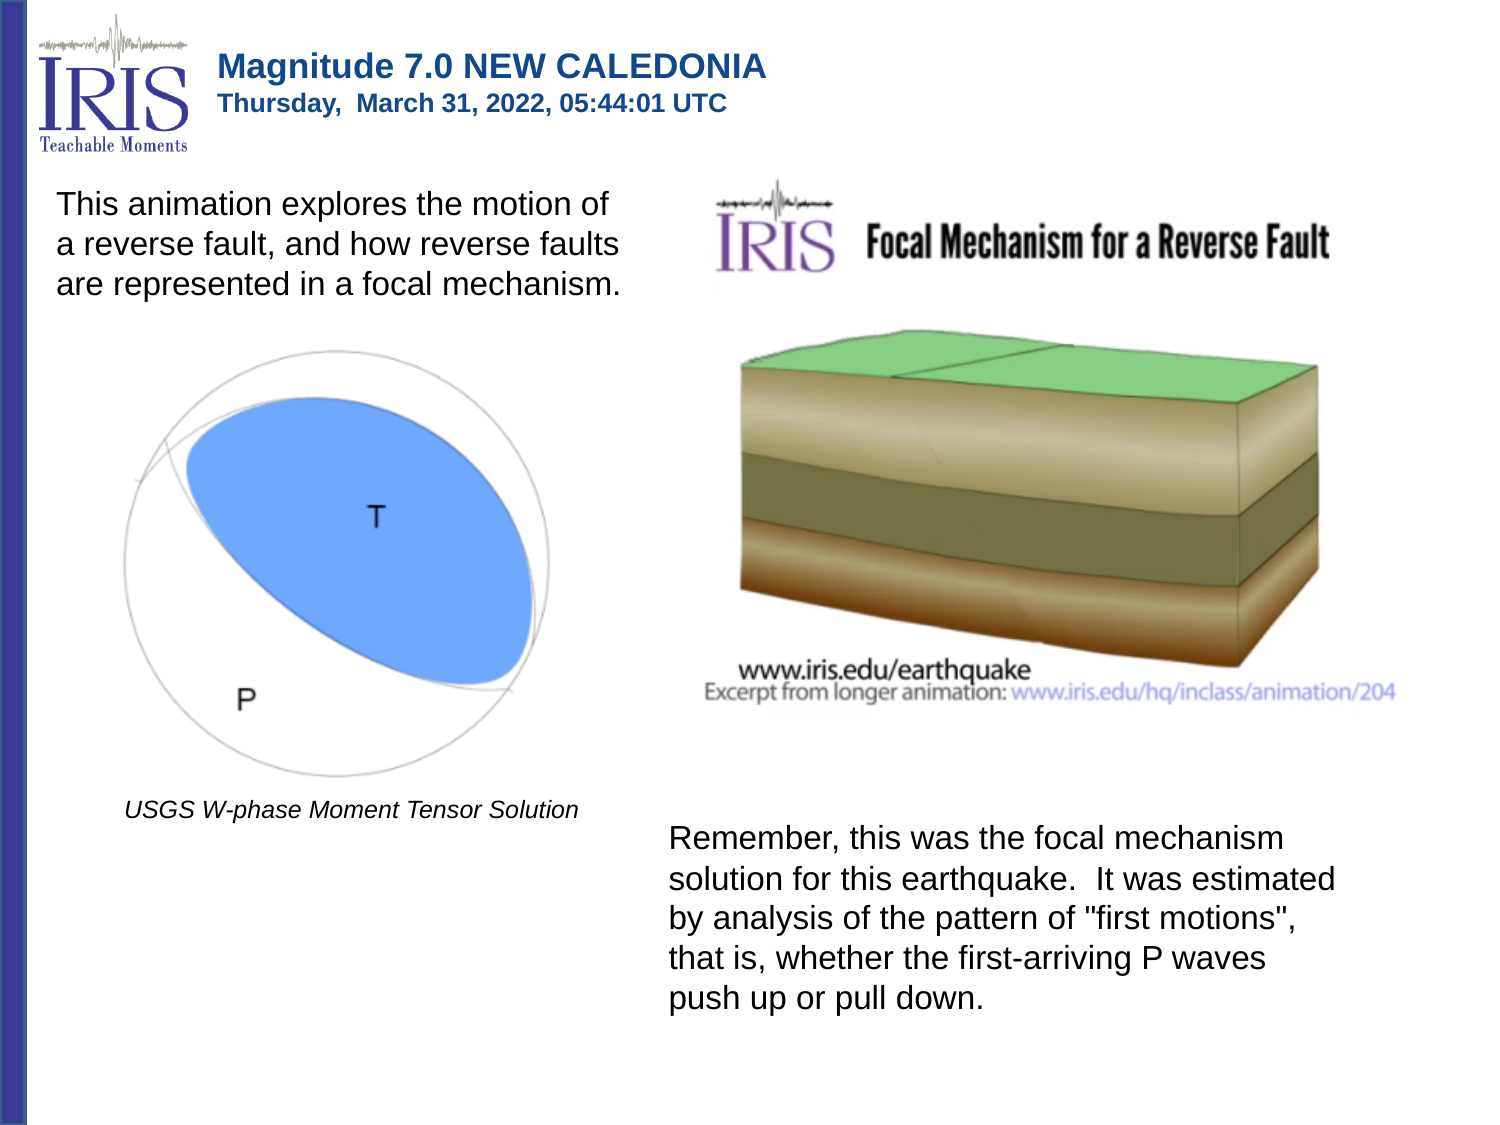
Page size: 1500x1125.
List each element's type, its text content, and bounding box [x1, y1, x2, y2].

picture [39, 12, 188, 165]
text_box This animation explores the motion of a reverse fault, and how reverse faults are represented in a focal mechanism. [41, 174, 650, 310]
picture [113, 341, 564, 784]
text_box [673, 167, 1424, 731]
text_box Remember, this was the focal mechanism solution for this earthquake. It was estimated by analysis of the pattern of "first motions", that is, whether the first-arriving P waves push up or pull down. [653, 809, 1363, 1024]
text_box [0, 0, 27, 1125]
text_box Magnitude 7.0 NEW CALEDONIA Thursday, March 31, 2022, 05:44:01 UTC [202, 0, 1499, 125]
text_box USGS W-phase Moment Tensor Solution [109, 786, 603, 832]
